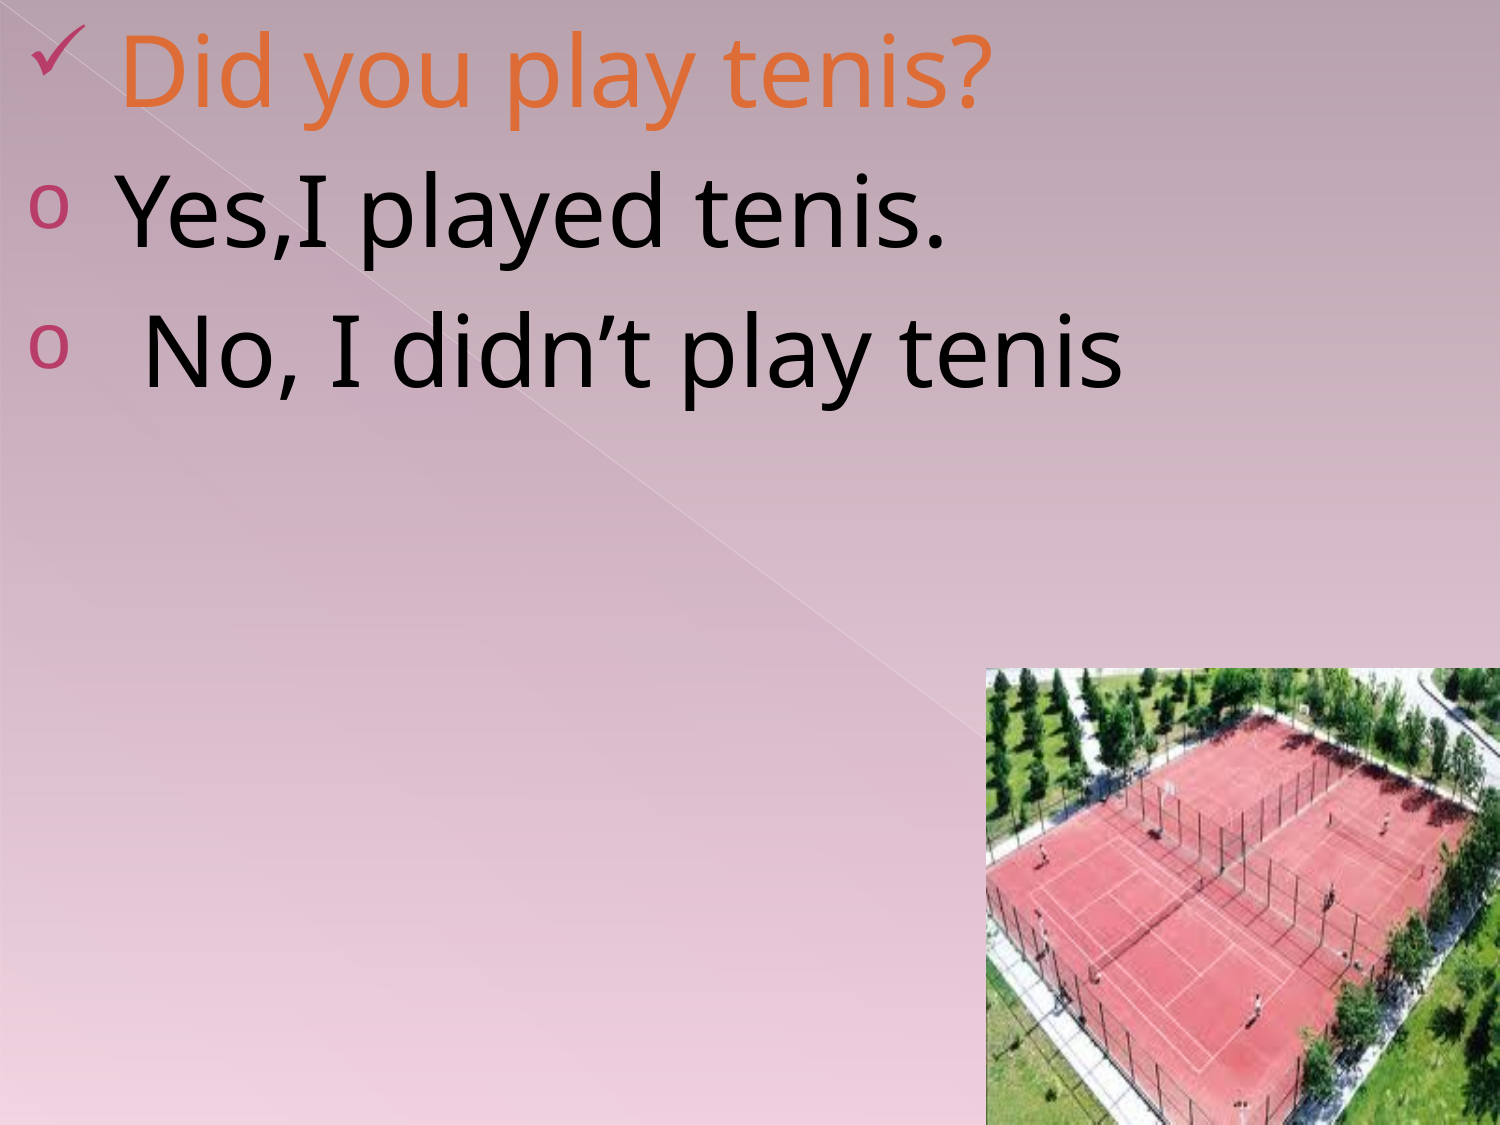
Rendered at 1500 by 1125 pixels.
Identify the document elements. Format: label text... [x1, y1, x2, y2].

list Did you play tenis? Yes,I played tenis. No, I didn’t play tenis [0, 0, 1500, 1125]
picture [985, 668, 1500, 1125]
